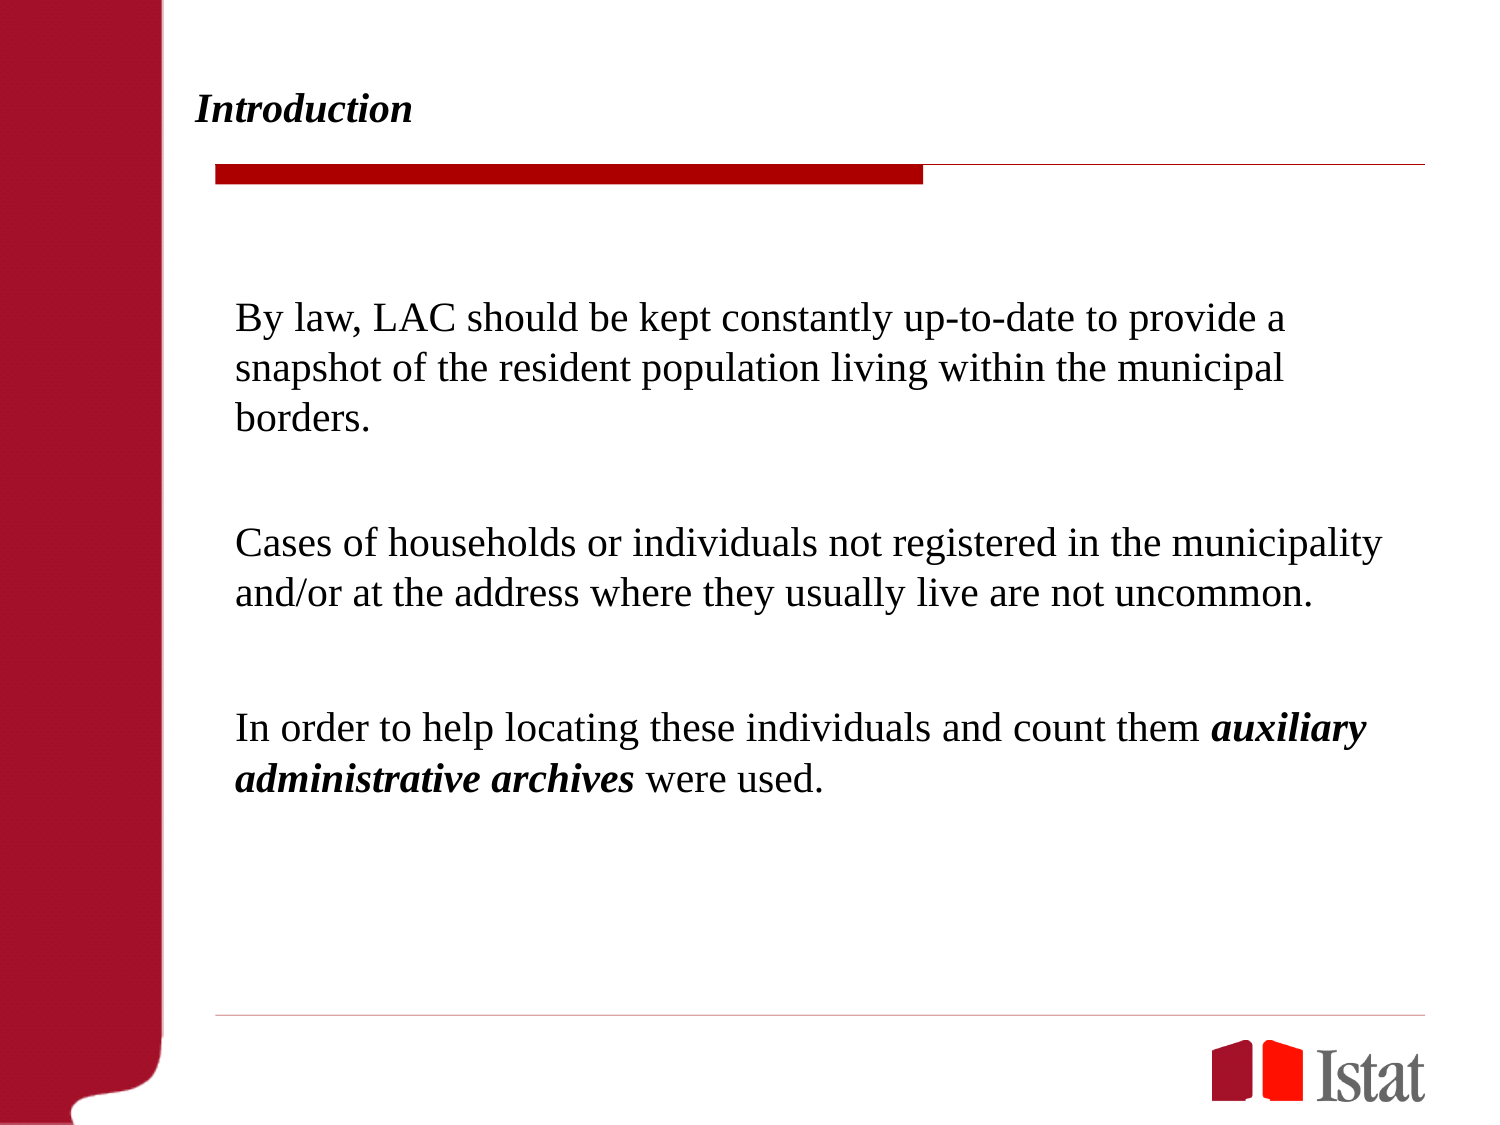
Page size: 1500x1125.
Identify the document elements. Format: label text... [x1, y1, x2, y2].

picture [0, 0, 164, 1125]
title Introduction [180, 45, 1425, 167]
picture [1212, 1040, 1425, 1102]
list By law, LAC should be kept constantly up-to-date to provide a snapshot of the resident population living within the municipal borders. Cases of households or individuals not registered in the municipality and/or at the address where they usually live are not uncommon. In order to help locating these individuals and count them auxiliary administrative archives were used. [178, 219, 1426, 1006]
